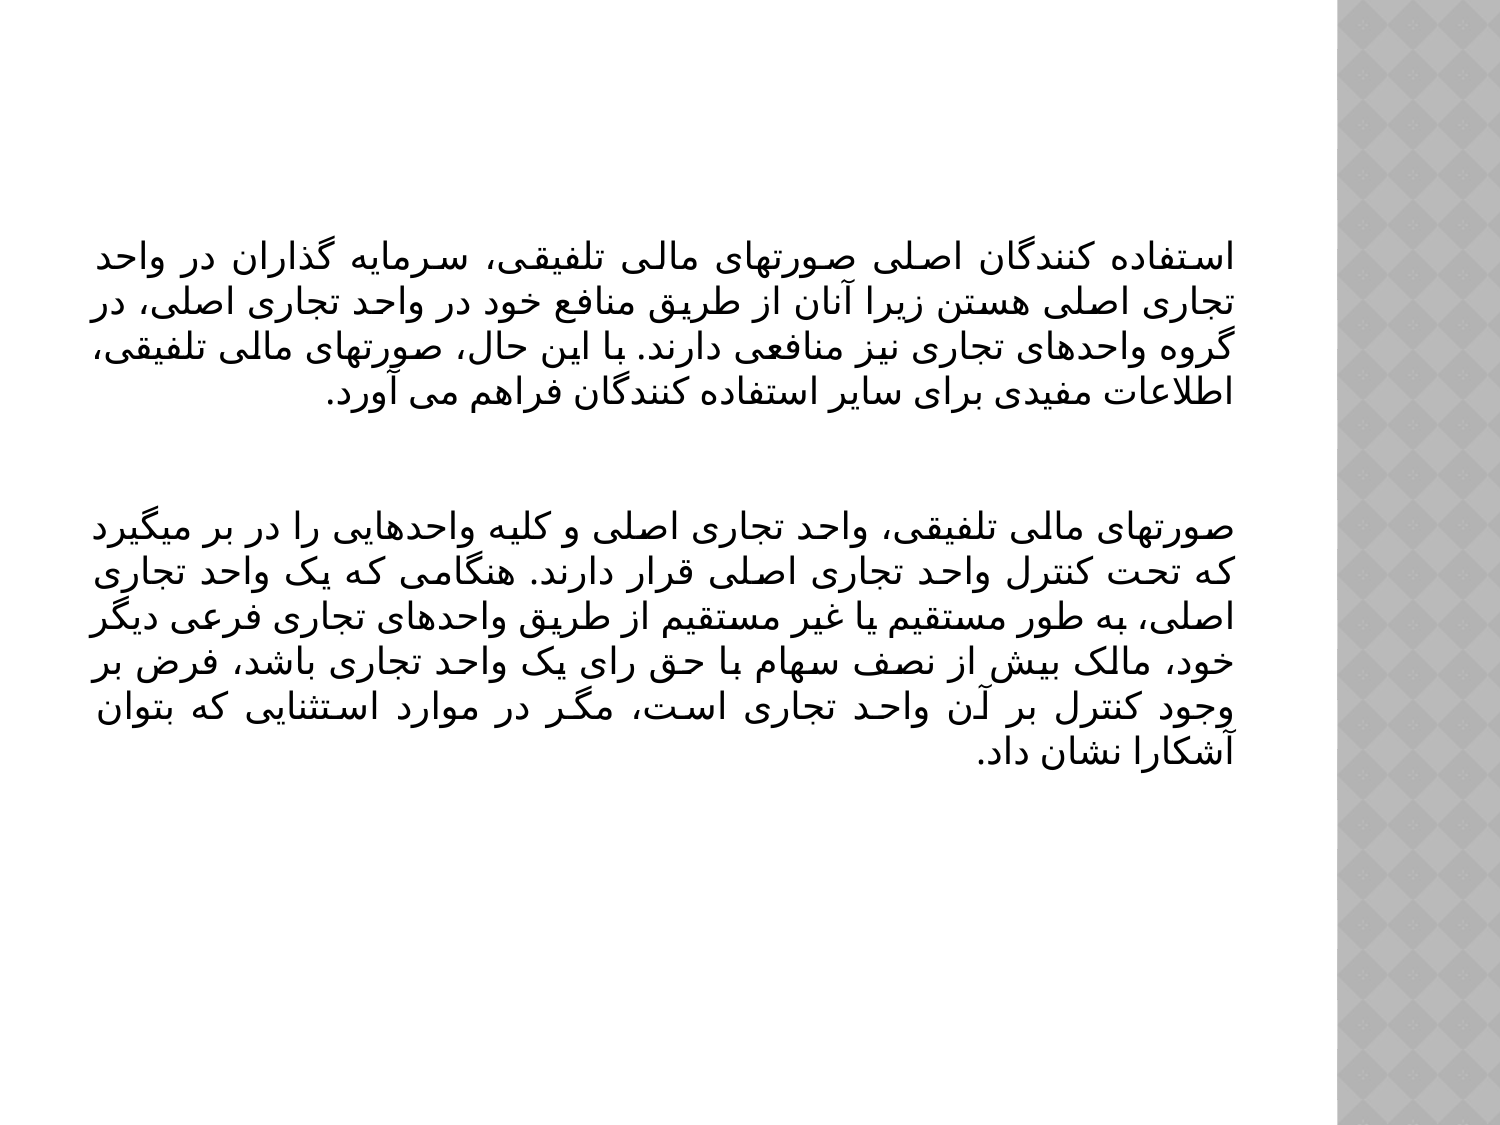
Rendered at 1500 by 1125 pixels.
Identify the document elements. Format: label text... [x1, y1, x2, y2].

text_box استفاده کنندگان اصلی صورتهای مالی تلفیقی، سرمایه گذاران در واحد تجاری اصلی هستن زیرا آنان از طریق منافع خود در واحد تجاری اصلی، در گروه واحدهای تجاری نیز منافعی دارند. با این حال، صورتهای مالی تلفیقی، اطلاعات مفیدی برای سایر استفاده کنندگان فراهم می آورد. صورتهای مالی تلفیقی، واحد تجاری اصلی و کلیه واحدهایی را در بر میگیرد که تحت کنترل واحد تجاری اصلی قرار دارند. هنگامی که یک واحد تجاری اصلی، به طور مستقیم یا غیر مستقیم از طریق واحدهای تجاری فرعی دیگر خود، مالک بیش از نصف سهام با حق رای یک واحد تجاری باشد، فرض بر وجود کنترل بر آن واحد تجاری است، مگر در موارد استثنایی که بتوان آشکارا نشان داد. [75, 224, 1250, 780]
